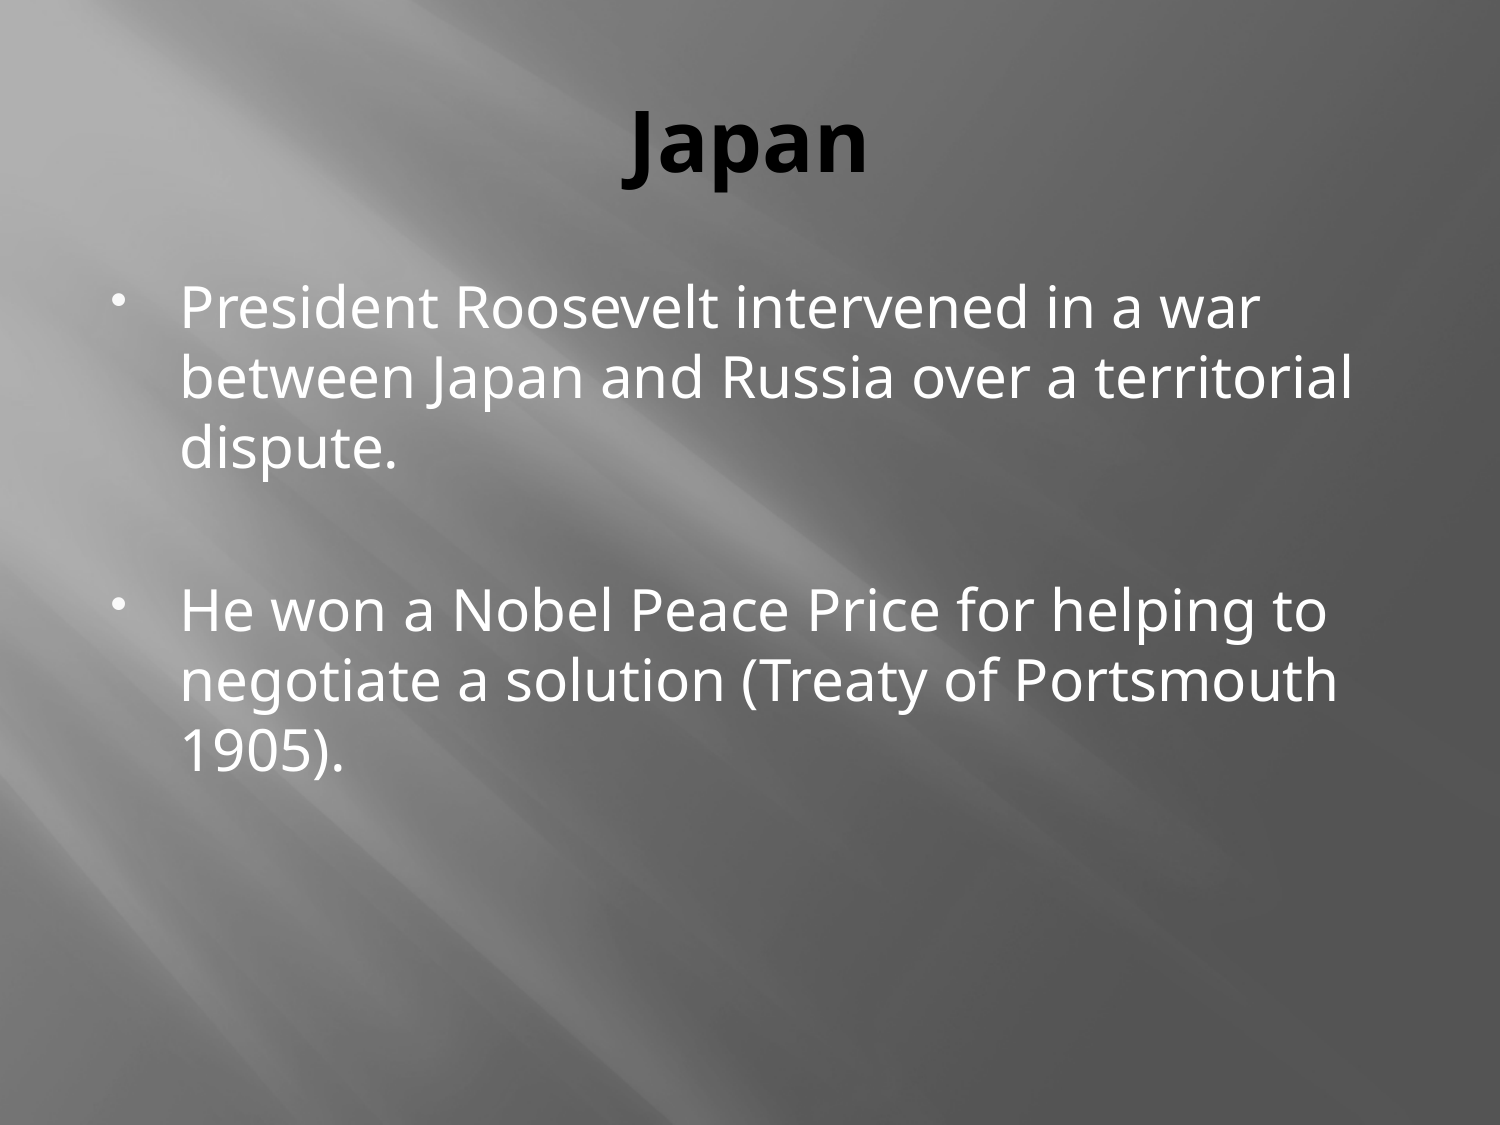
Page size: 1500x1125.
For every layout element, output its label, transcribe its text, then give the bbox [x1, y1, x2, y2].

title Japan [75, 45, 1425, 233]
list President Roosevelt intervened in a war between Japan and Russia over a territorial dispute. He won a Nobel Peace Price for helping to negotiate a solution (Treaty of Portsmouth 1905). [75, 262, 1425, 1035]
